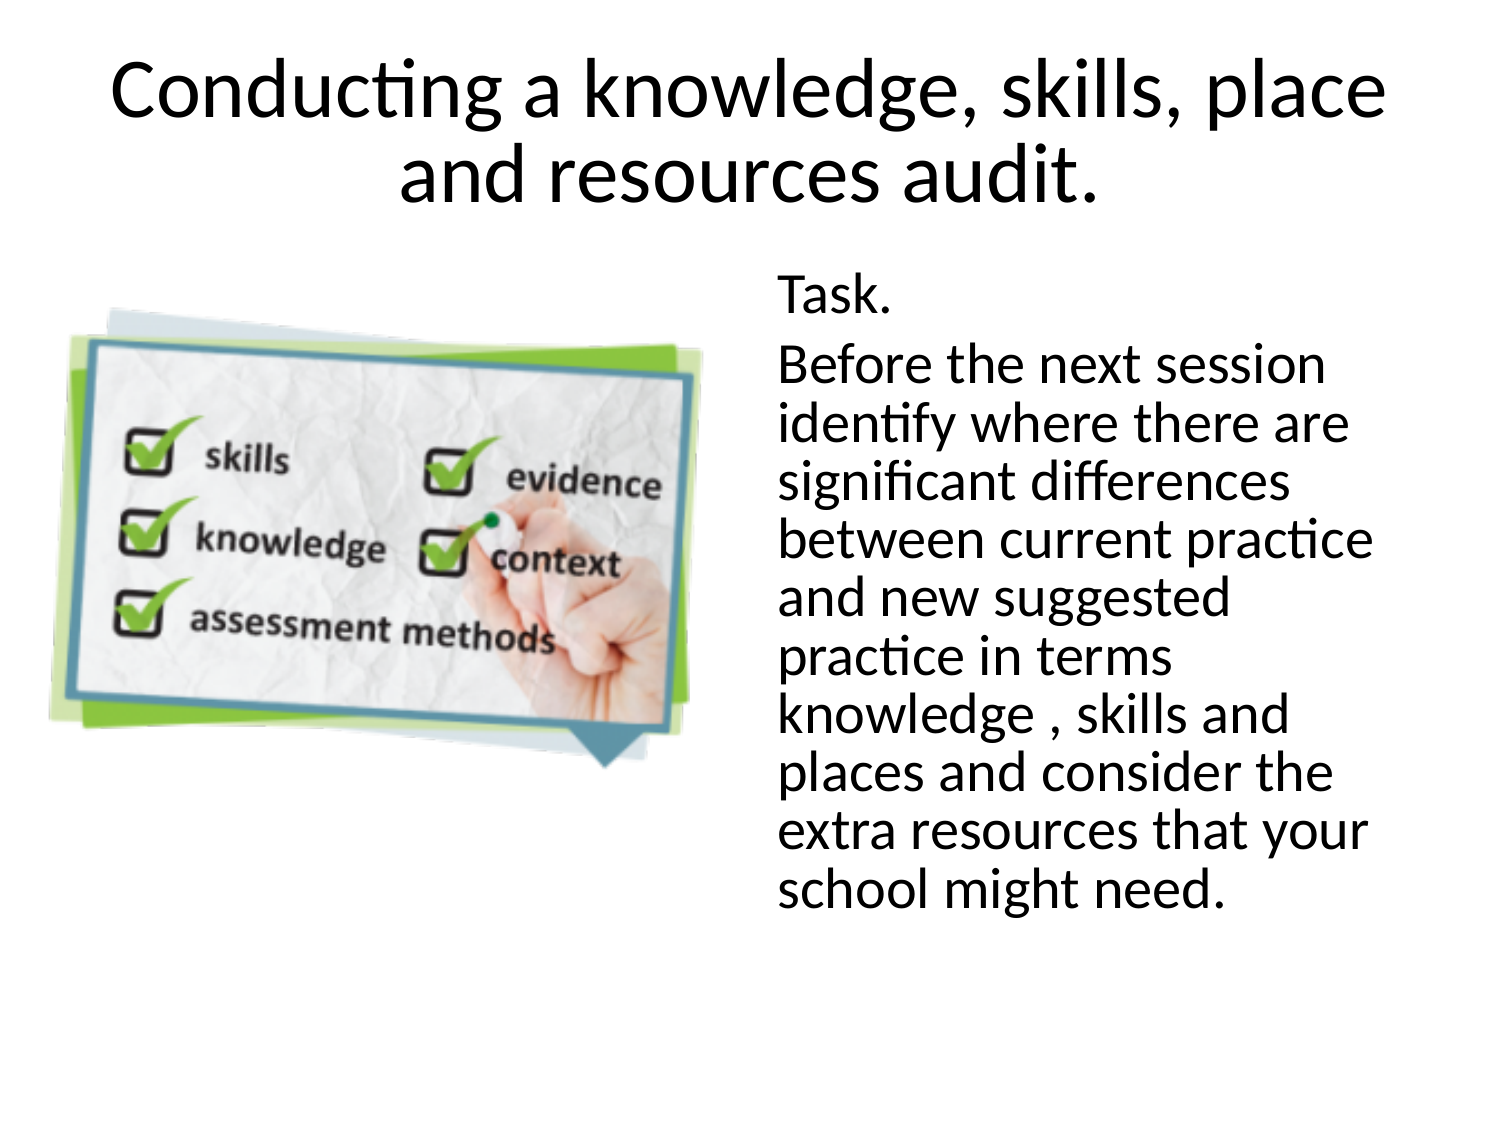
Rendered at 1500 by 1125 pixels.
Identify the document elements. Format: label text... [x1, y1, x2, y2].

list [40, 302, 711, 776]
title Conducting a knowledge, skills, place and resources audit. [75, 45, 1425, 233]
list Task. Before the next session identify where there are significant differences between current practice and new suggested practice in terms knowledge , skills and places and consider the extra resources that your school might need. [762, 262, 1425, 1005]
